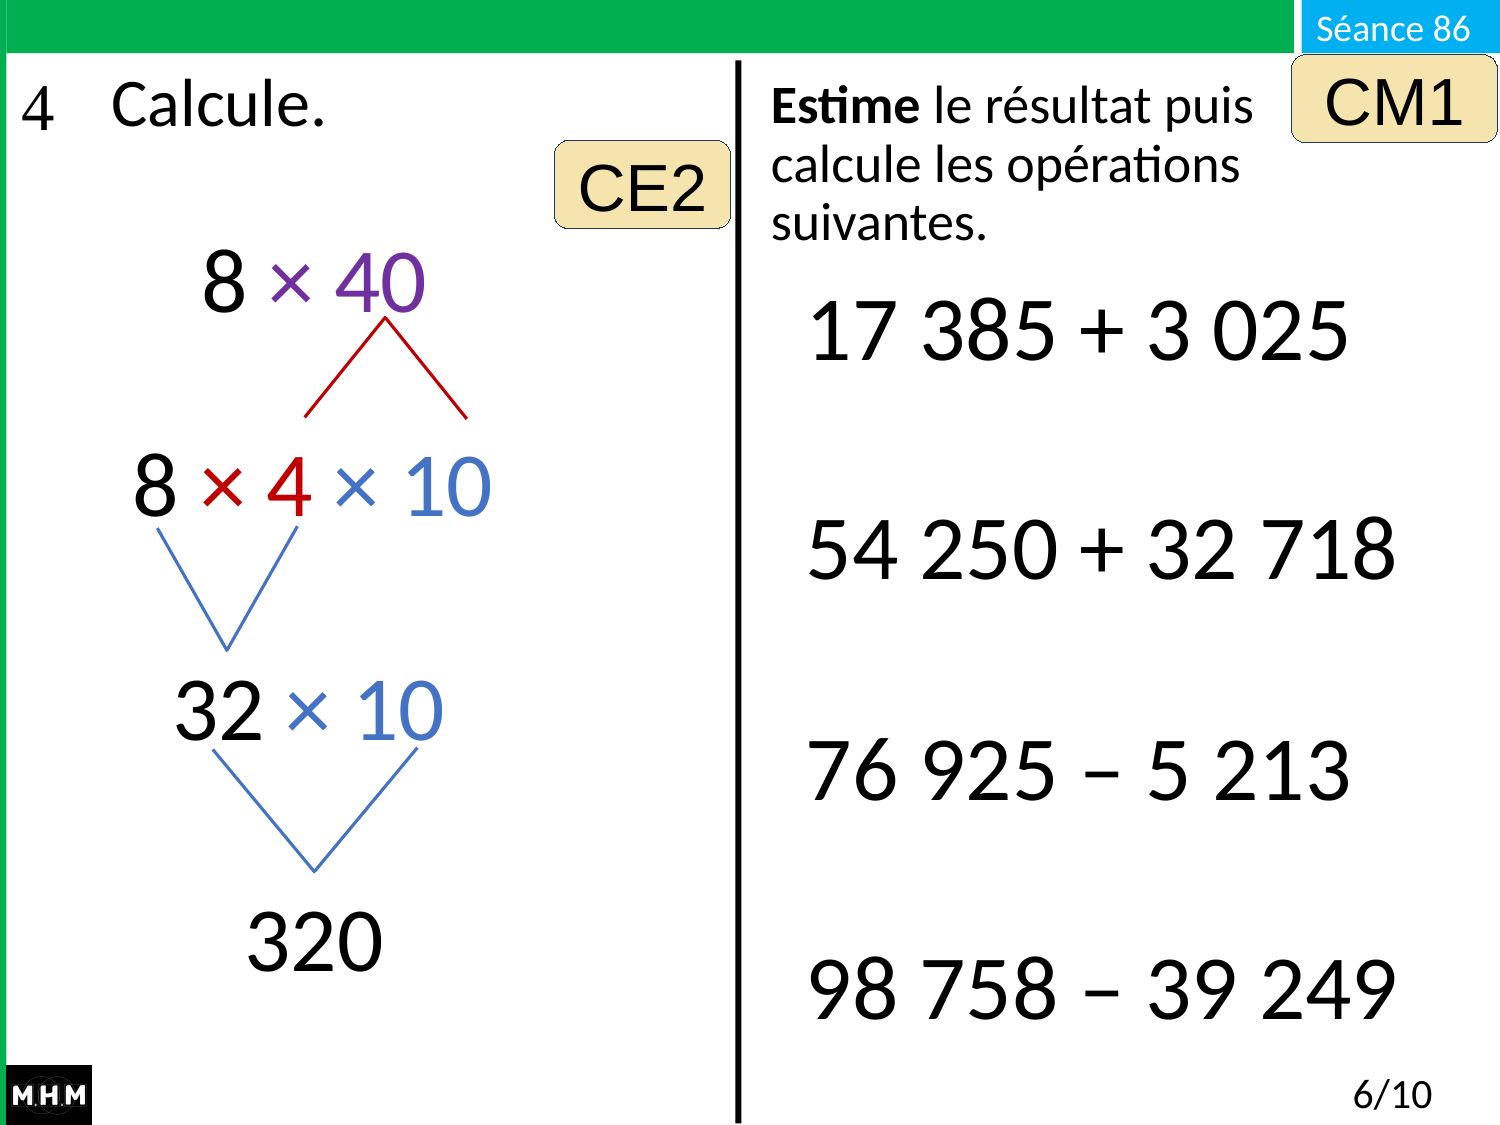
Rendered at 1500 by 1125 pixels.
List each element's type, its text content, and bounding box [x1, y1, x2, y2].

text_box 8 × 4 × 10 [118, 417, 639, 543]
text_box 32 × 10 [157, 641, 543, 766]
list 6/10 [1293, 1064, 1493, 1125]
text_box Calcule. [96, 60, 718, 149]
text_box 17 385 + 3 025 54 250 + 32 718 76 925 – 5 213 98 758 – 39 249 [791, 261, 1445, 1046]
text_box 320 [229, 879, 418, 998]
text_box CE2 [554, 140, 731, 229]
text_box 8 × 40 [186, 213, 658, 338]
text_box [304, 316, 467, 420]
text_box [212, 747, 418, 873]
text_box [157, 525, 298, 652]
text_box CM1 [1291, 54, 1498, 143]
text_box Estime le résultat puis calcule les opérations suivantes. [756, 68, 1292, 262]
picture [6, 1065, 92, 1125]
